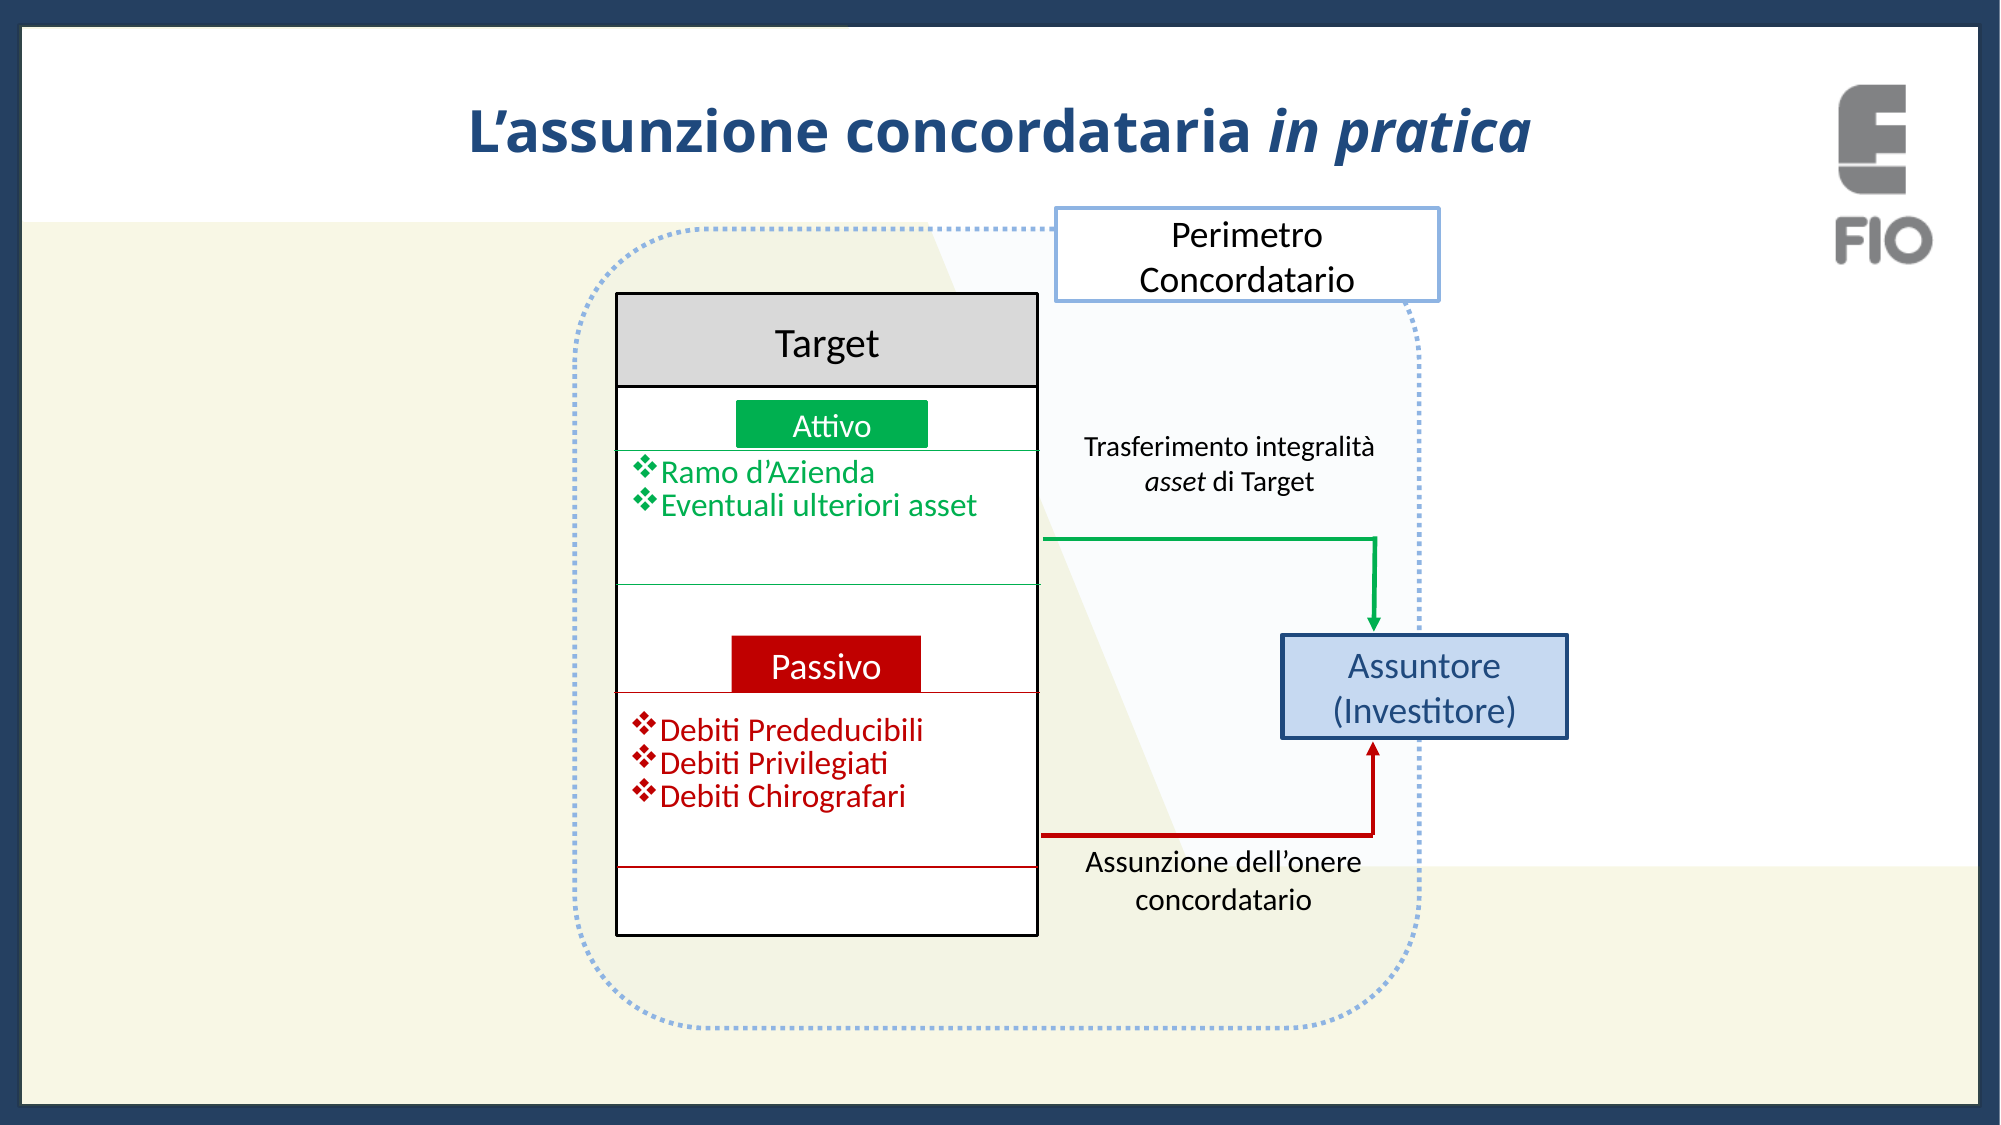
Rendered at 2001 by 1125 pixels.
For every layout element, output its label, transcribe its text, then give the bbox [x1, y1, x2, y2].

picture [1822, 78, 1941, 273]
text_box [574, 207, 1568, 1029]
text_box L’assunzione concordataria in pratica [244, 86, 1756, 257]
